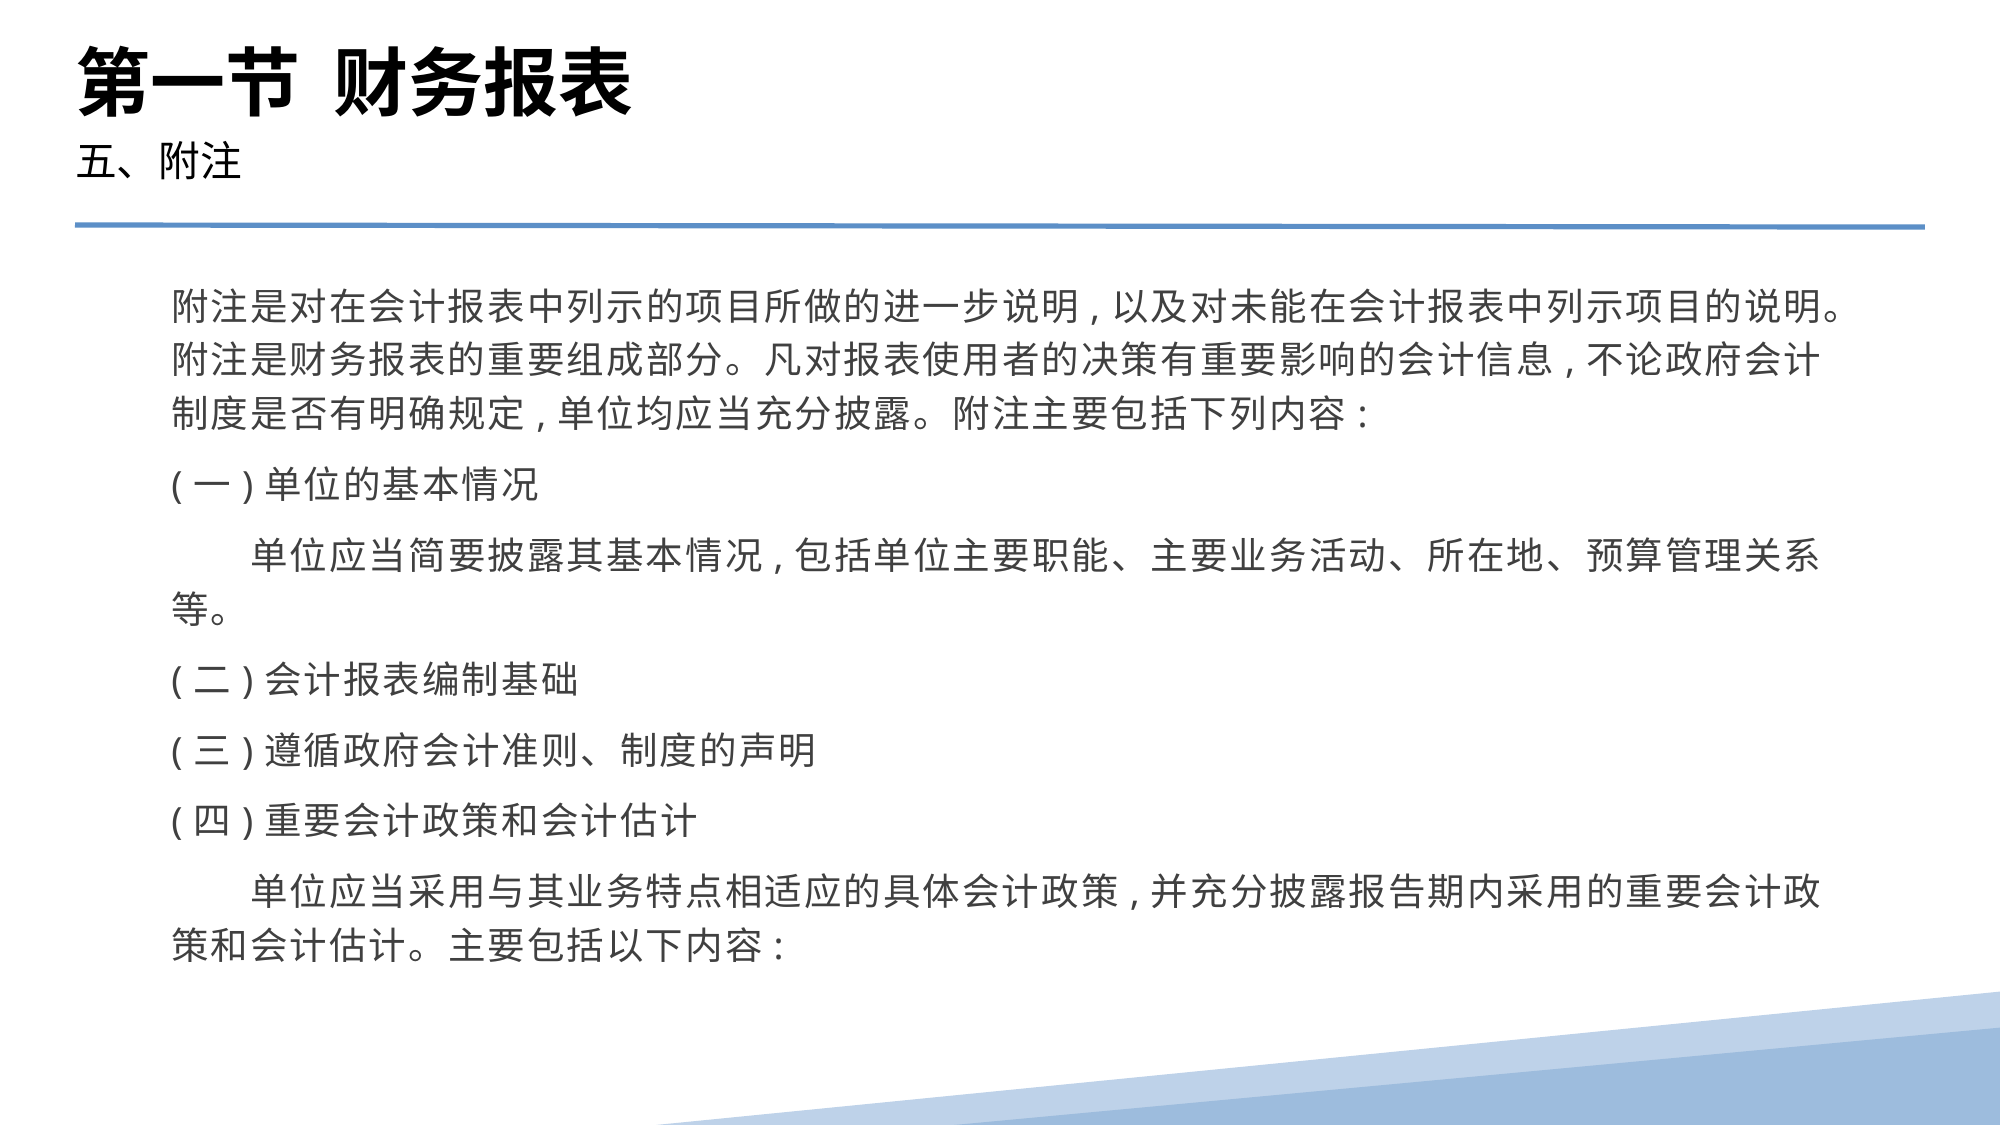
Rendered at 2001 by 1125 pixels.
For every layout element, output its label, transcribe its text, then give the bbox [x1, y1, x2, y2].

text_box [74, 224, 1925, 228]
text_box 附注是对在会计报表中列示的项目所做的进一步说明,以及对未能在会计报表中列示项目的说明。附注是财务报表的重要组成部分。凡对报表使用者的决策有重要影响的会计信息,不论政府会计制度是否有明确规定,单位均应当充分披露。附注主要包括下列内容: (一)单位的基本情况 单位应当简要披露其基本情况,包括单位主要职能、主要业务活动、所在地、预算管理关系等。 (二)会计报表编制基础 (三)遵循政府会计准则、制度的声明 (四)重要会计政策和会计估计 单位应当采用与其业务特点相适应的具体会计政策,并充分披露报告期内采用的重要会计政策和会计估计。主要包括以下内容: [160, 247, 1874, 993]
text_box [656, 991, 2000, 1125]
text_box 第一节 财务报表 [75, 24, 1925, 124]
text_box 五、附注 [75, 124, 1925, 200]
